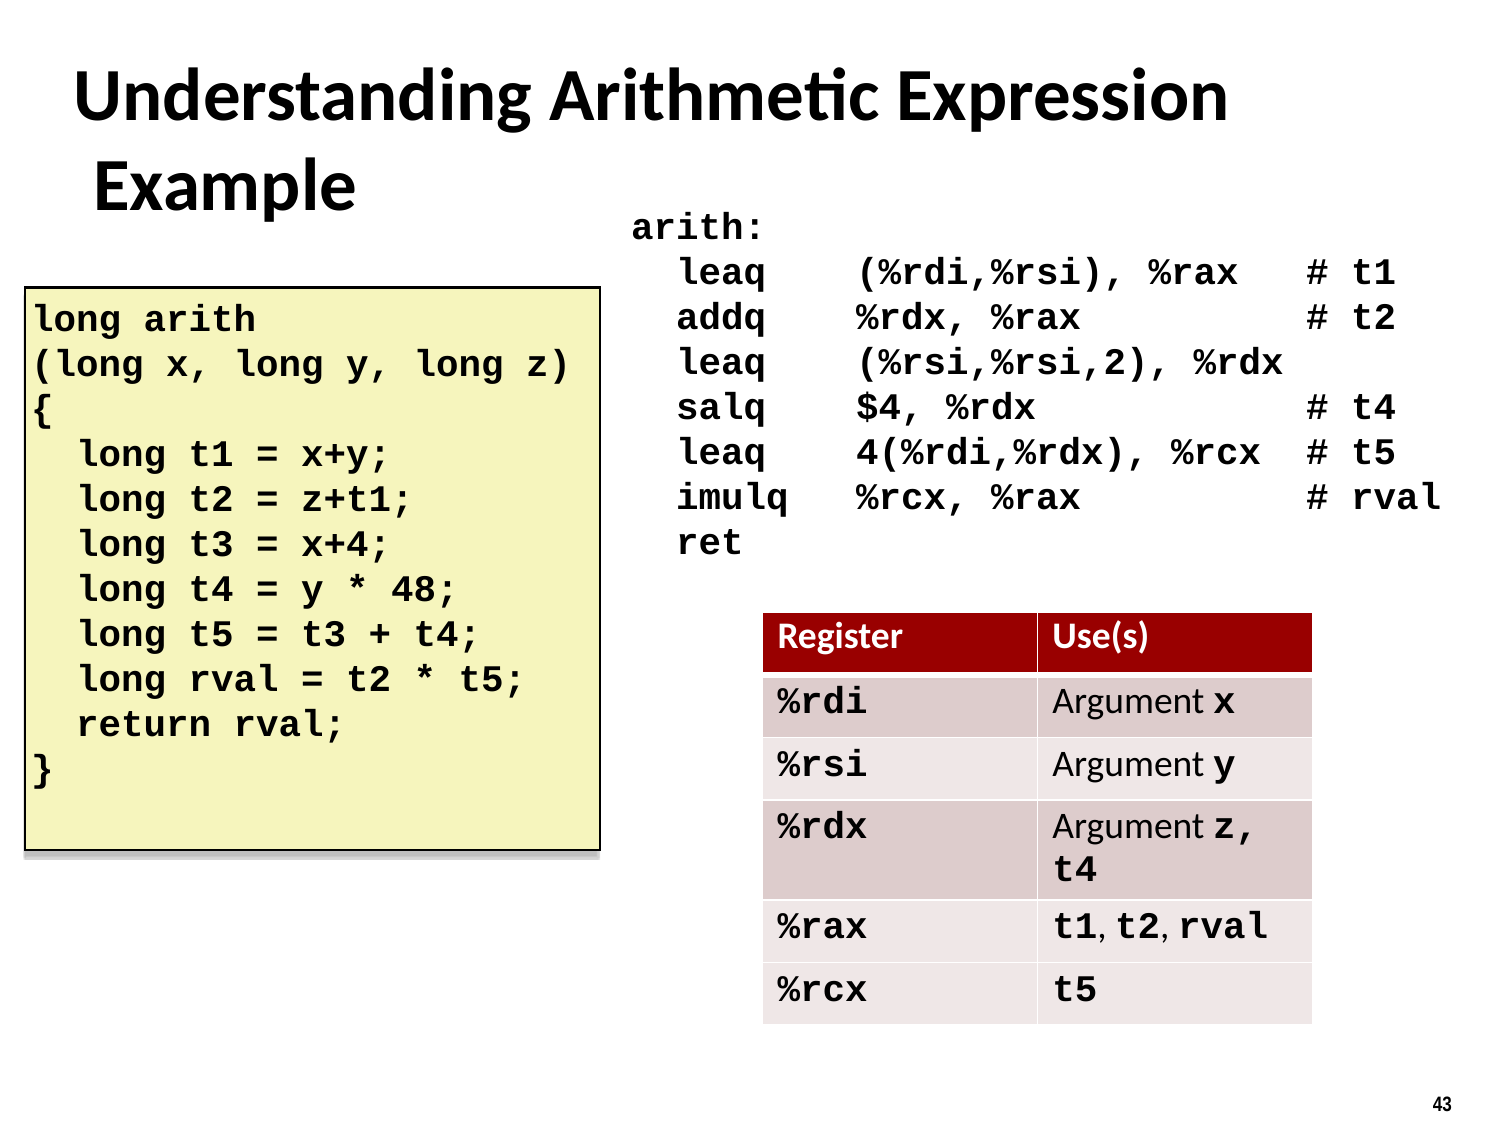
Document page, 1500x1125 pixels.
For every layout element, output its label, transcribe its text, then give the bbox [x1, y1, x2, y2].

table_cell Argument x [1038, 678, 1312, 737]
table_header Use(s) [1038, 613, 1312, 672]
table_cell t1, t2, rval [1038, 901, 1312, 962]
table_cell t5 [1038, 963, 1312, 1024]
table_cell Argument y [1038, 738, 1312, 799]
table_cell %rdi [763, 678, 1037, 737]
table_cell %rdx [763, 801, 1037, 899]
text_box long arith (long x, long y, long z) { long t1 = x+y; long t2 = z+t1; long t3 = x+4; long t4 = y * 48; long t5 = t3 + t4; long rval = t2 * t5; return rval; } [24, 287, 600, 850]
title Understanding Arithmetic Expression Example [58, 72, 1305, 199]
table_header Register [763, 613, 1037, 672]
table_cell %rsi [763, 738, 1037, 799]
text_box arith: leaq (%rdi,%rsi), %rax # t1 addq %rdx, %rax # t2 leaq (%rsi,%rsi,2), %rdx salq $4, %rdx # t4 leaq 4(%rdi,%rdx), %rcx # t5 imulq %rcx, %rax # rval ret [624, 195, 1475, 600]
table_cell Argument z, t4 [1038, 801, 1312, 899]
table_cell %rax [763, 901, 1037, 962]
table_cell %rcx [763, 963, 1037, 1024]
